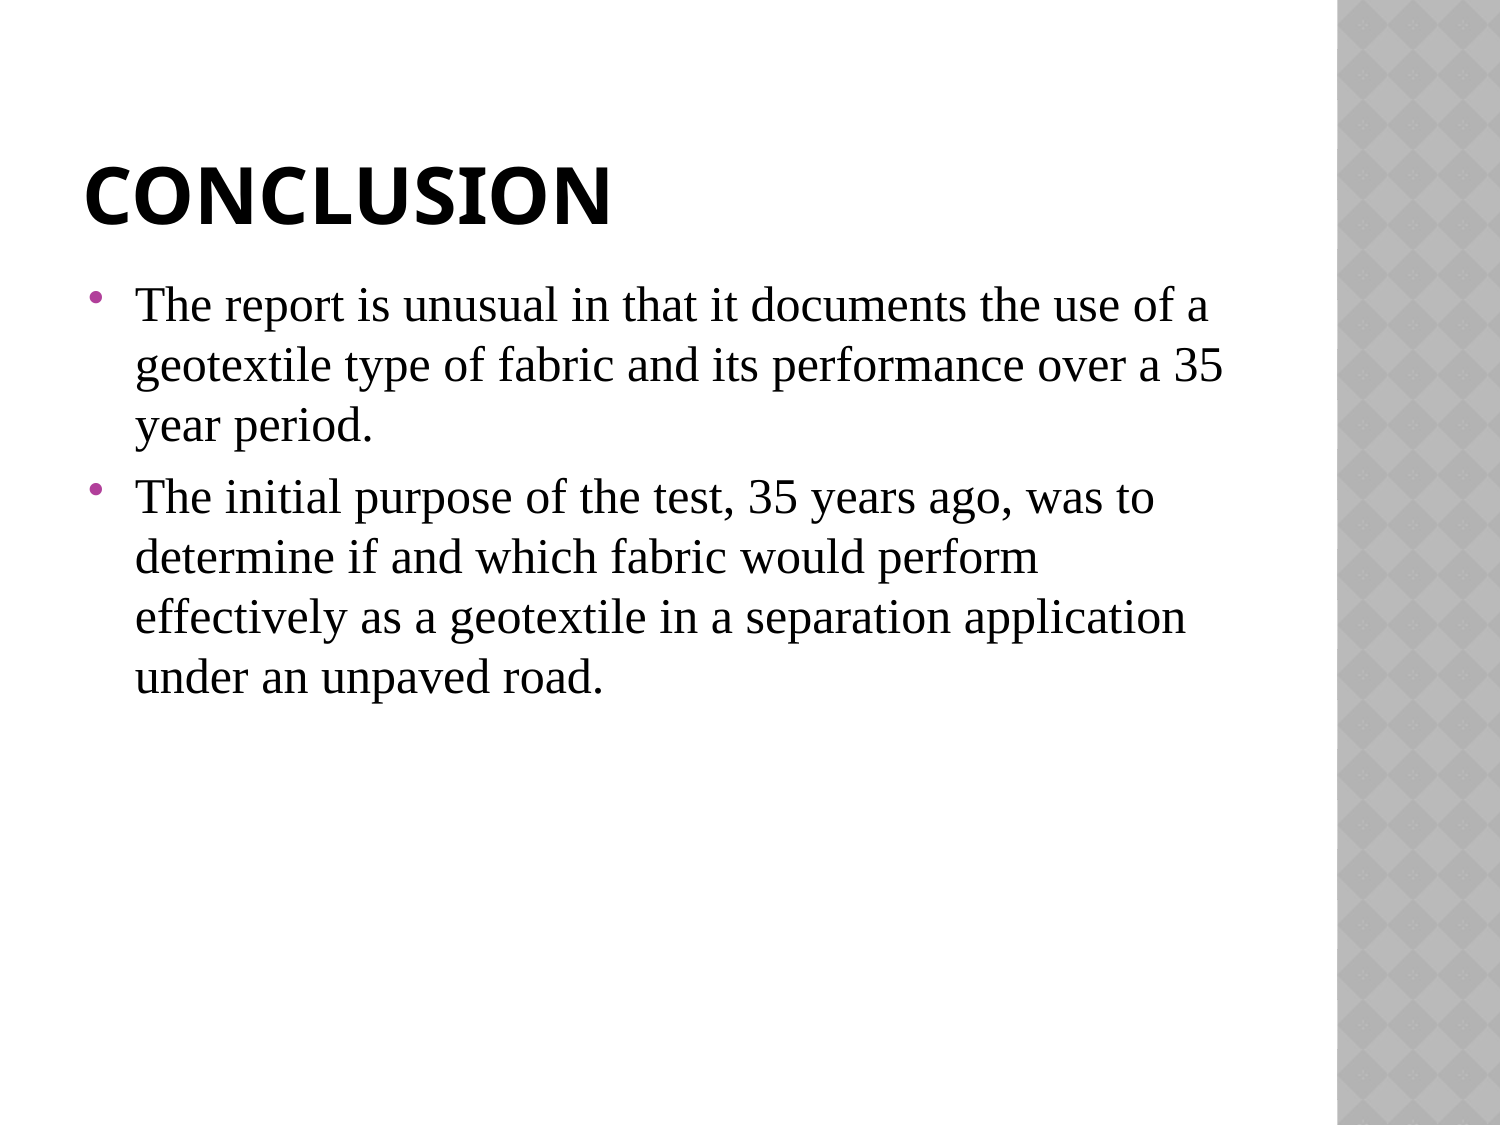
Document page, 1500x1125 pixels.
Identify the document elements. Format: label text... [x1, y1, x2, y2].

title Conclusion [75, 52, 1263, 240]
list The report is unusual in that it documents the use of a geotextile type of fabric and its performance over a 35 year period. The initial purpose of the test, 35 years ago, was to determine if and which fabric would perform effectively as a geotextile in a separation application under an unpaved road. [75, 264, 1263, 1059]
